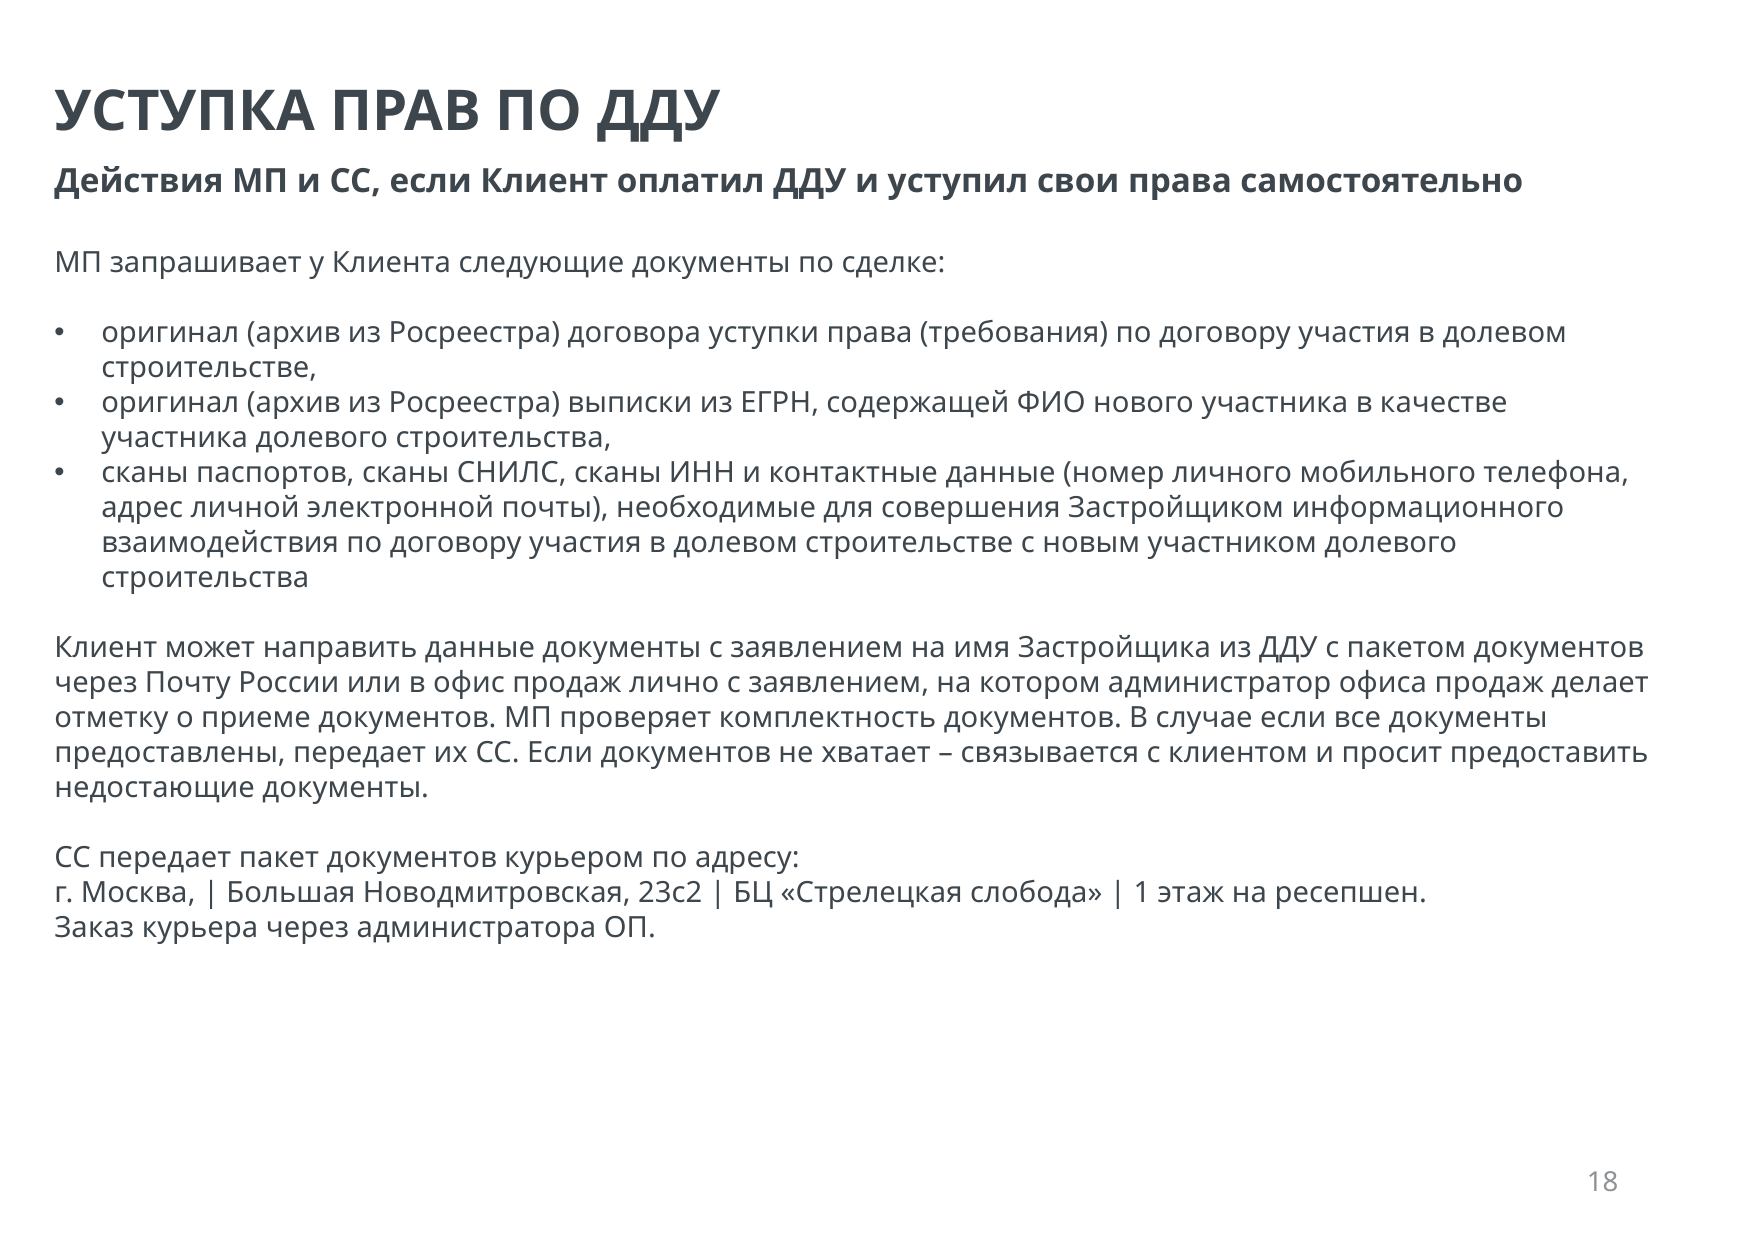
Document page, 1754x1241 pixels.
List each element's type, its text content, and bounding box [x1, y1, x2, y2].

slide_number ‹#› [1238, 1149, 1634, 1216]
text_box Действия МП и СС, если Клиент оплатил ДДУ и уступил свои права самостоятельно МП запрашивает у Клиента следующие документы по сделке: оригинал (архив из Росреестра) договора уступки права (требования) по договору участия в долевом строительстве, оригинал (архив из Росреестра) выписки из ЕГРН, содержащей ФИО нового участника в качестве участника долевого строительства, сканы паспортов, сканы СНИЛС, сканы ИНН и контактные данные (номер личного мобильного телефона, адрес личной электронной почты), необходимые для совершения Застройщиком информационного взаимодействия по договору участия в долевом строительстве с новым участником долевого строительства Клиент может направить данные документы с заявлением на имя Застройщика из ДДУ с пакетом документов через Почту России или в офис продаж лично с заявлением, на котором администратор офиса продаж делает отметку о приеме документов. МП проверяет комплектность документов. В случае если все документы предоставлены, передает их СС. Если документов не хватает – связывается с клиентом и просит предоставить недостающие документы. СС передает пакет документов курьером по адресу: г. Москва, | Большая Новодмитровская, 23с2 | БЦ «Стрелецкая слобода» | 1 этаж на ресепшен. Заказ курьера через администратора ОП. [39, 151, 1670, 951]
text_box УСТУПКА ПРАВ ПО ДДУ [39, 73, 1712, 152]
